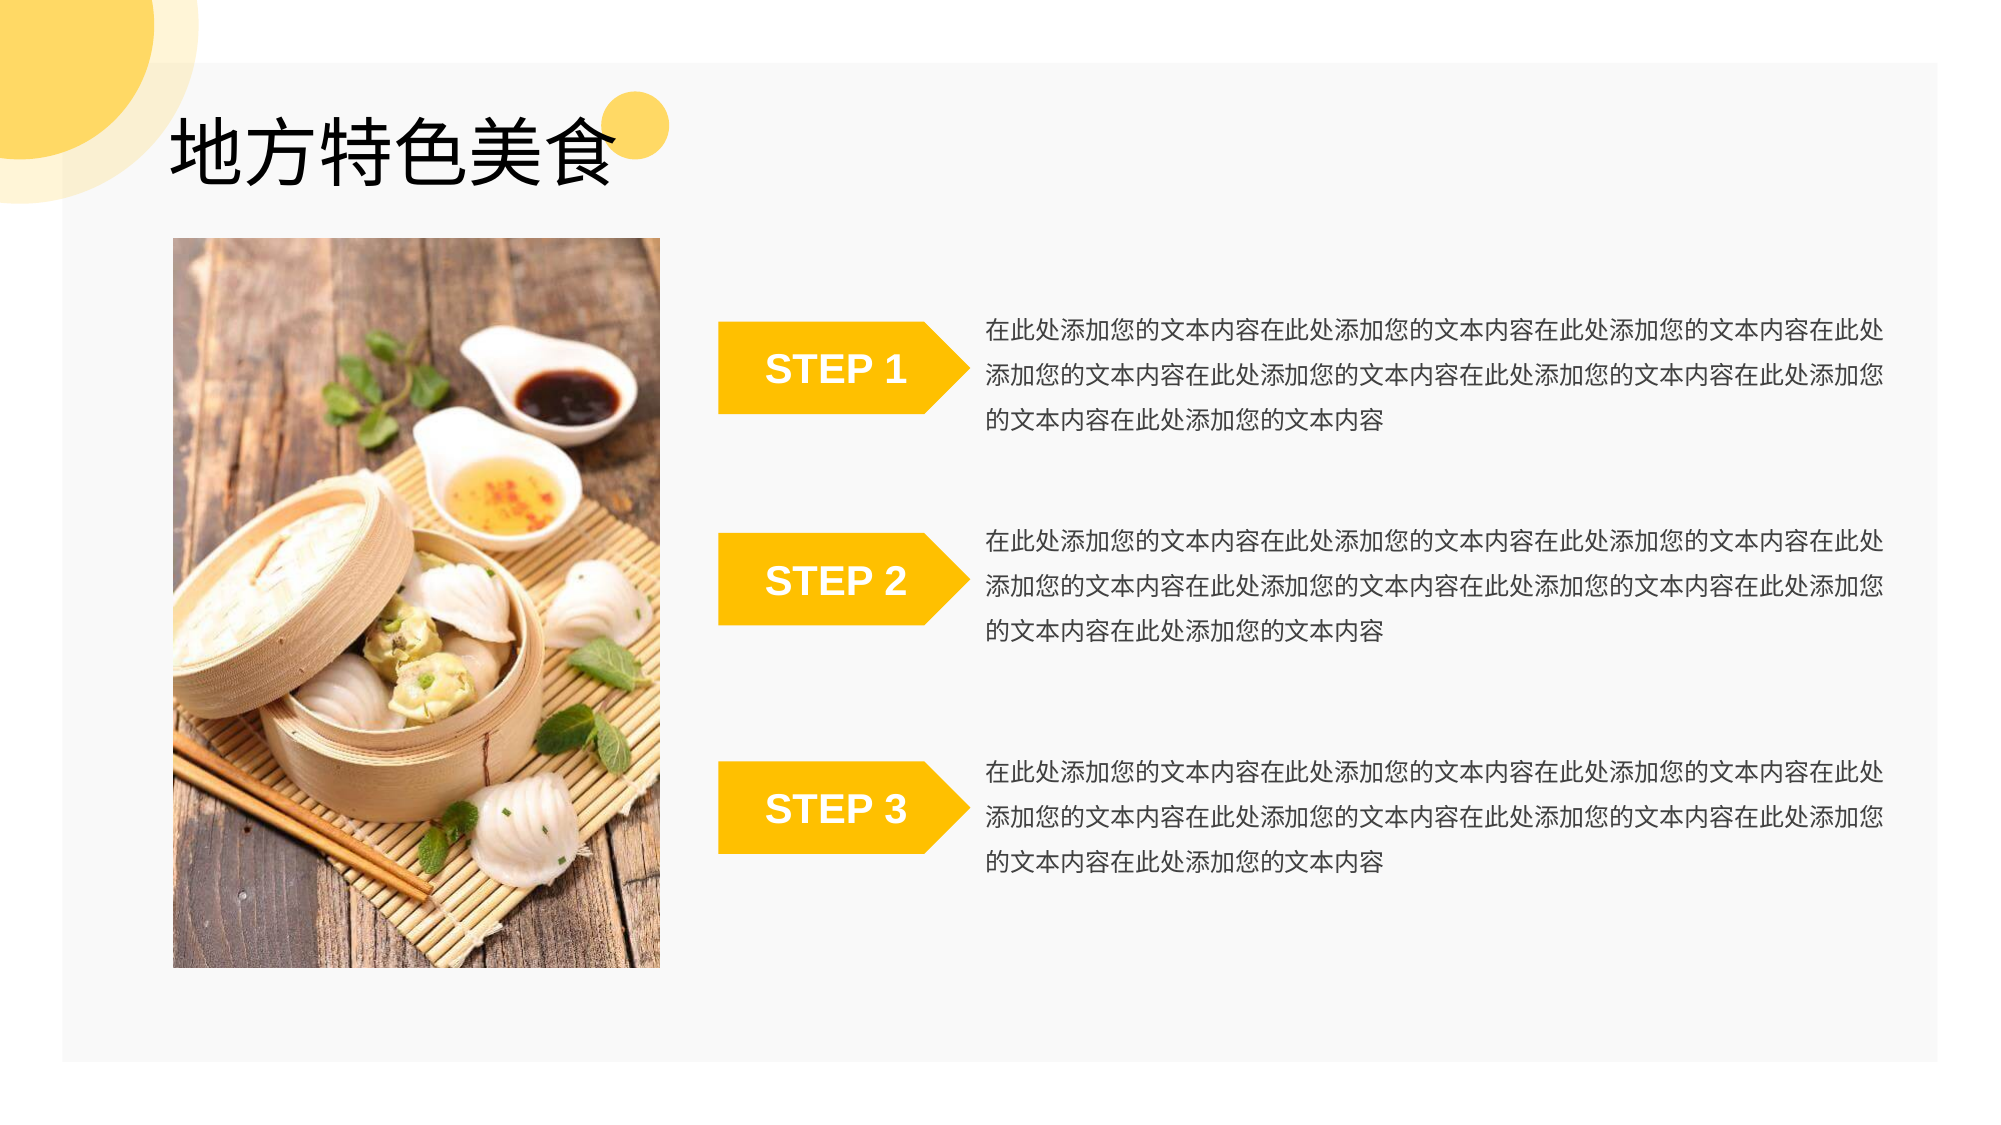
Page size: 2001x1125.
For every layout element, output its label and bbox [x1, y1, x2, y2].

text_box [718, 503, 1905, 655]
text_box [718, 734, 1905, 886]
text_box [718, 292, 1905, 444]
picture [173, 238, 660, 968]
